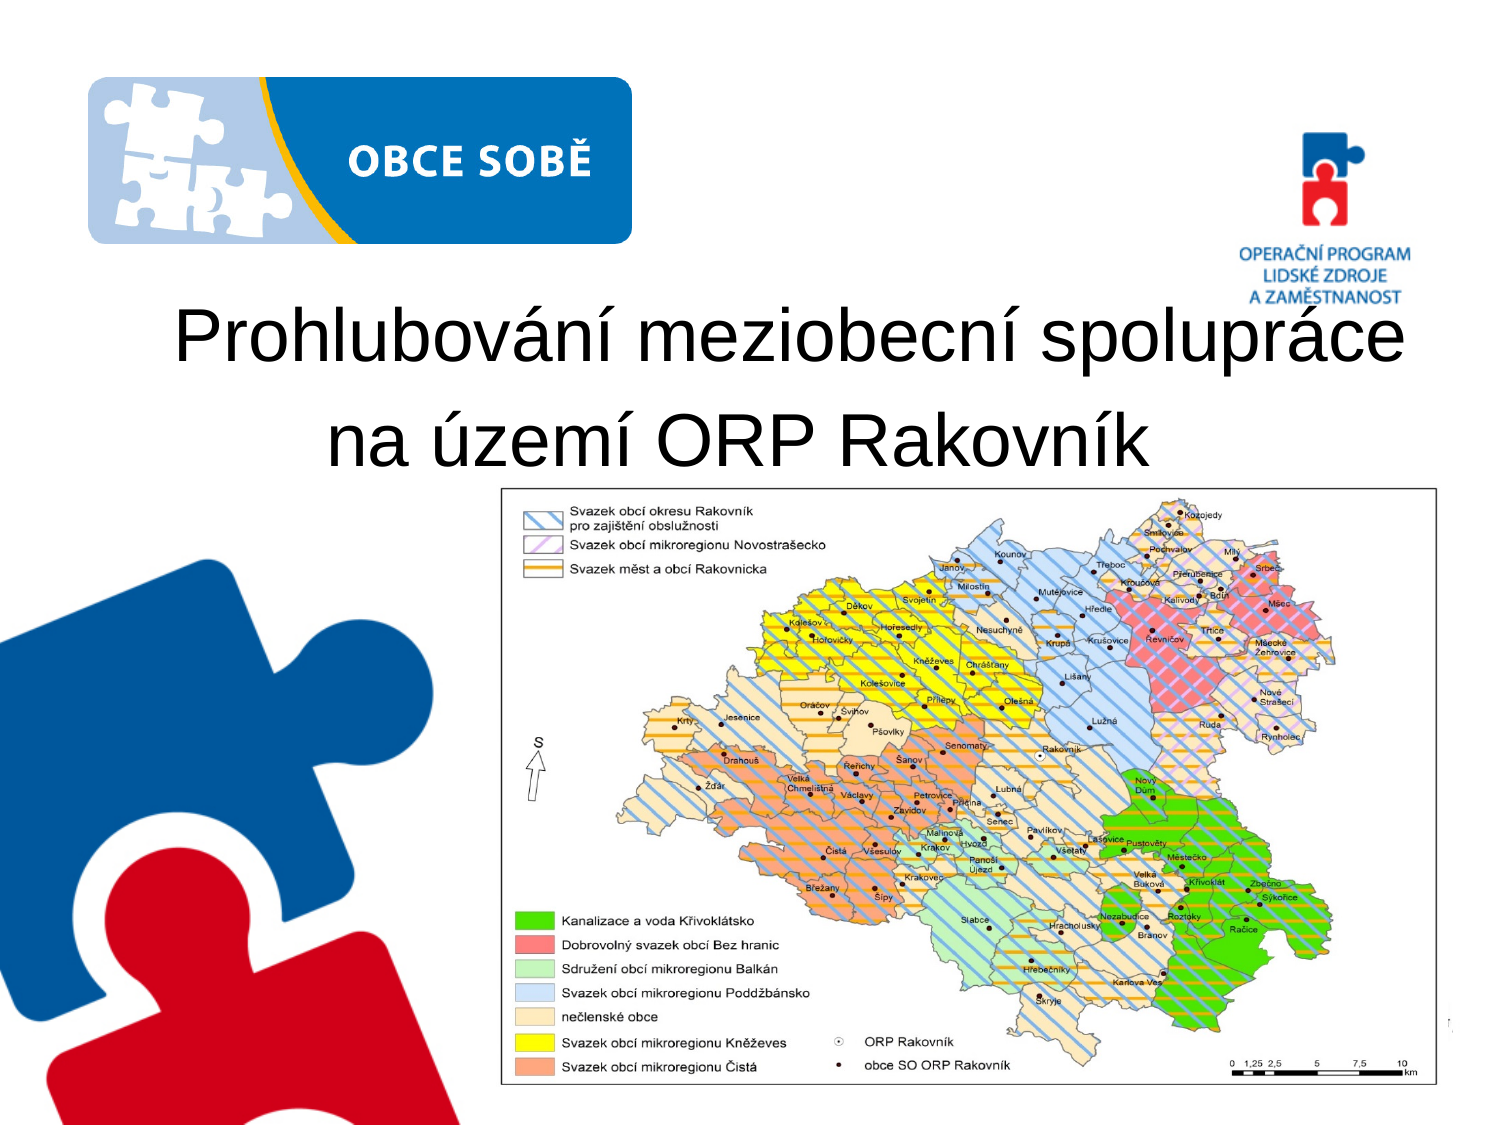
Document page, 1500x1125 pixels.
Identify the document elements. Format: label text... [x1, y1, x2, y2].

subtitle Prohlubování meziobecní spolupráce na území ORP Rakovník [53, 278, 1424, 421]
picture [0, 0, 1500, 1125]
